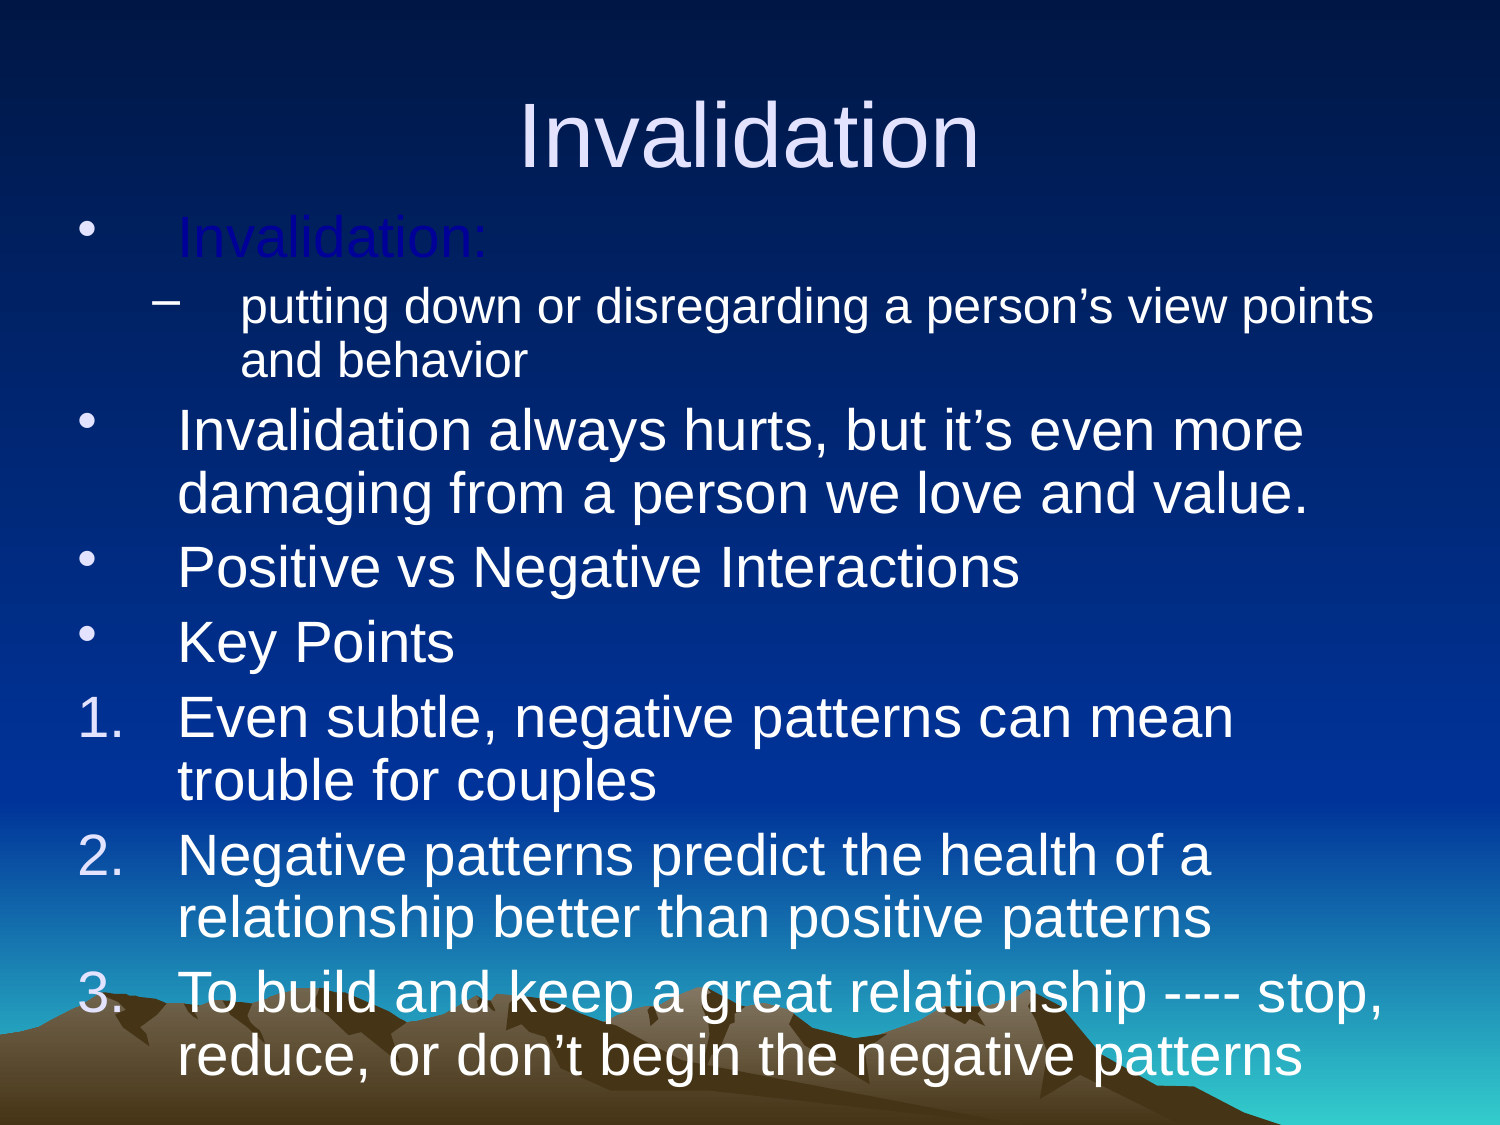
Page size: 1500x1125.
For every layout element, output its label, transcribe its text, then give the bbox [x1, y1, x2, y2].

title Invalidation [75, 37, 1425, 199]
list Invalidation: putting down or disregarding a person’s view points and behavior Invalidation always hurts, but it’s even more damaging from a person we love and value. Positive vs Negative Interactions Key Points Even subtle, negative patterns can mean trouble for couples Negative patterns predict the health of a relationship better than positive patterns To build and keep a great relationship ---- stop, reduce, or don’t begin the negative patterns [62, 199, 1426, 1125]
